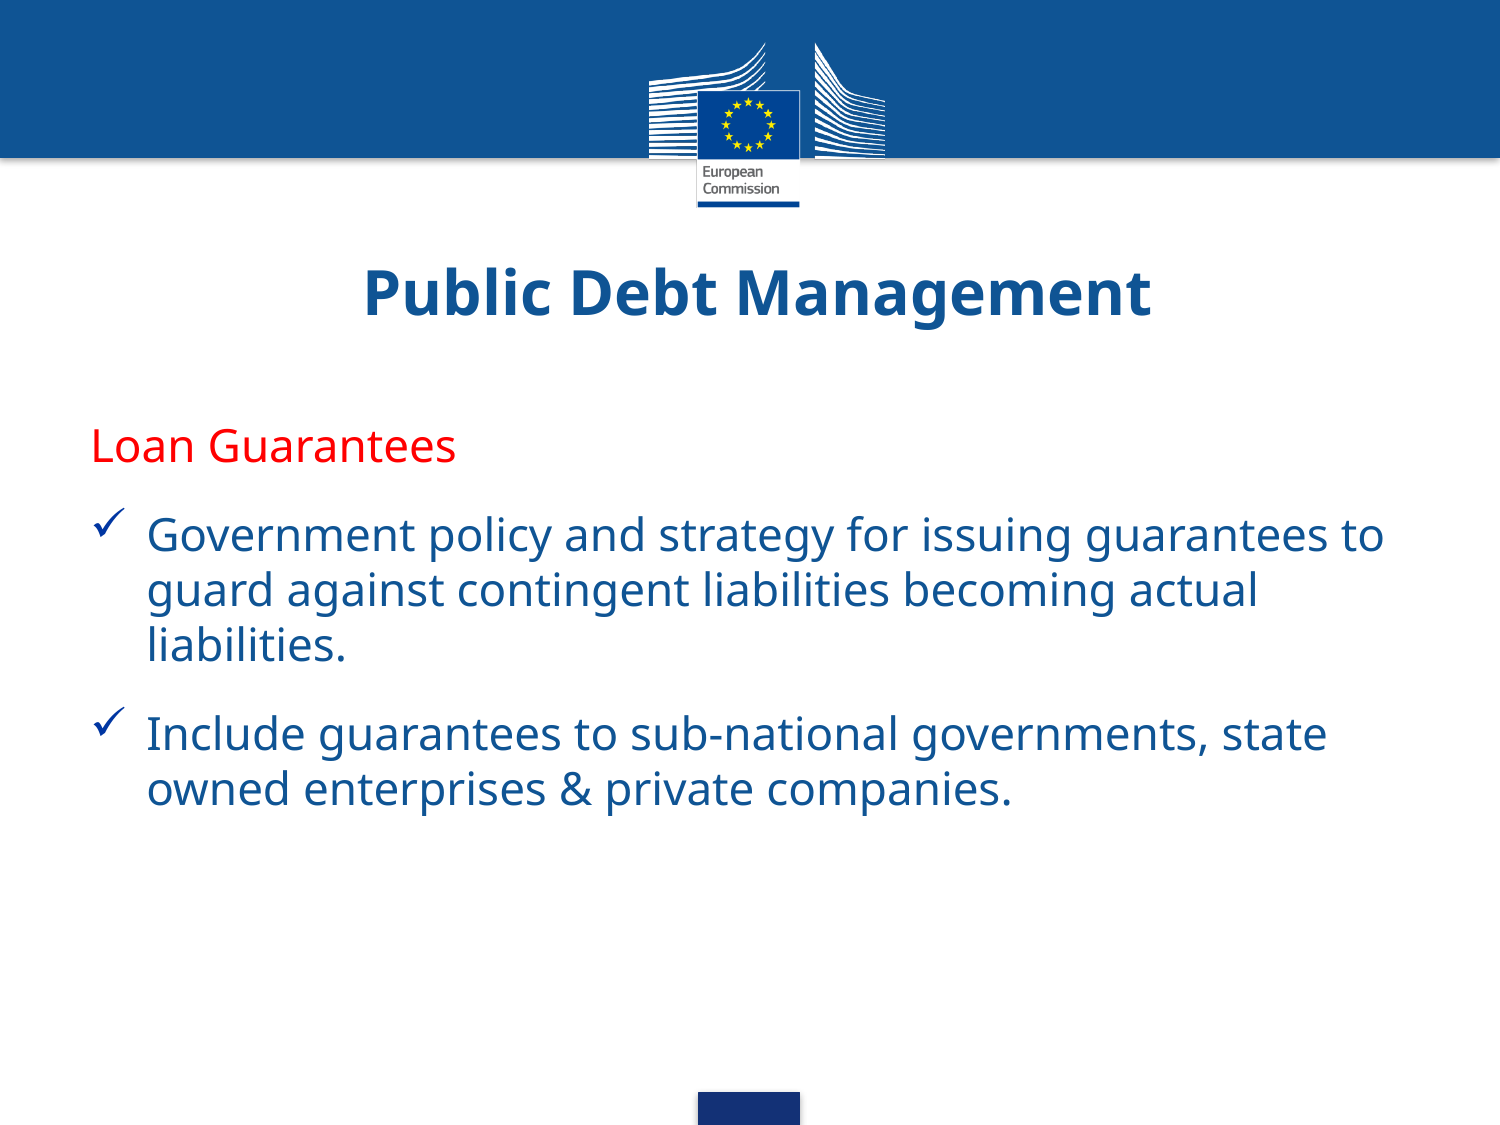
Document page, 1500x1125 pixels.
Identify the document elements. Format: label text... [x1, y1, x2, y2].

list Loan Guarantees Government policy and strategy for issuing guarantees to guard against contingent liabilities becoming actual liabilities. Include guarantees to sub-national governments, state owned enterprises & private companies. [74, 408, 1426, 988]
picture [649, 42, 885, 196]
title Public Debt Management [0, 196, 1500, 385]
